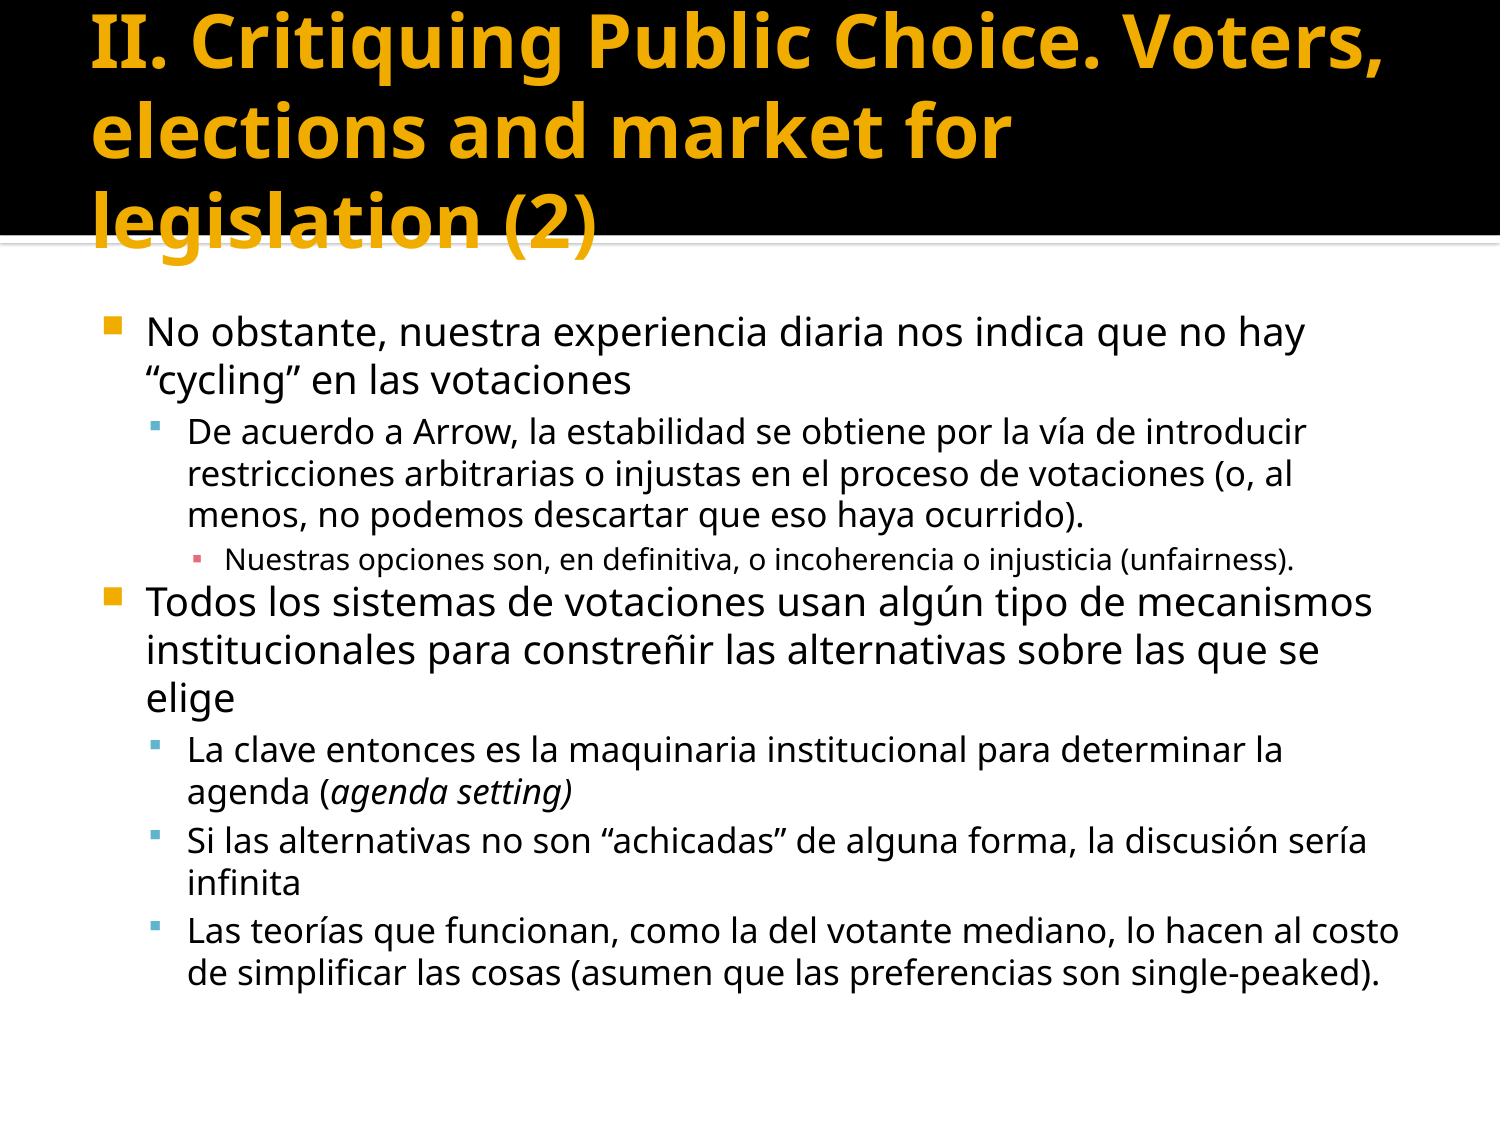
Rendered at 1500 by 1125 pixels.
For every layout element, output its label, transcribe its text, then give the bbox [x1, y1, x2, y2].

list No obstante, nuestra experiencia diaria nos indica que no hay “cycling” en las votaciones De acuerdo a Arrow, la estabilidad se obtiene por la vía de introducir restricciones arbitrarias o injustas en el proceso de votaciones (o, al menos, no podemos descartar que eso haya ocurrido). Nuestras opciones son, en definitiva, o incoherencia o injusticia (unfairness). Todos los sistemas de votaciones usan algún tipo de mecanismos institucionales para constreñir las alternativas sobre las que se elige La clave entonces es la maquinaria institucional para determinar la agenda (agenda setting) Si las alternativas no son “achicadas” de alguna forma, la discusión sería infinita Las teorías que funcionan, como la del votante mediano, lo hacen al costo de simplificar las cosas (asumen que las preferencias son single-peaked). [75, 291, 1425, 1050]
title II. Critiquing Public Choice. Voters, elections and market for legislation (2) [75, 25, 1425, 231]
